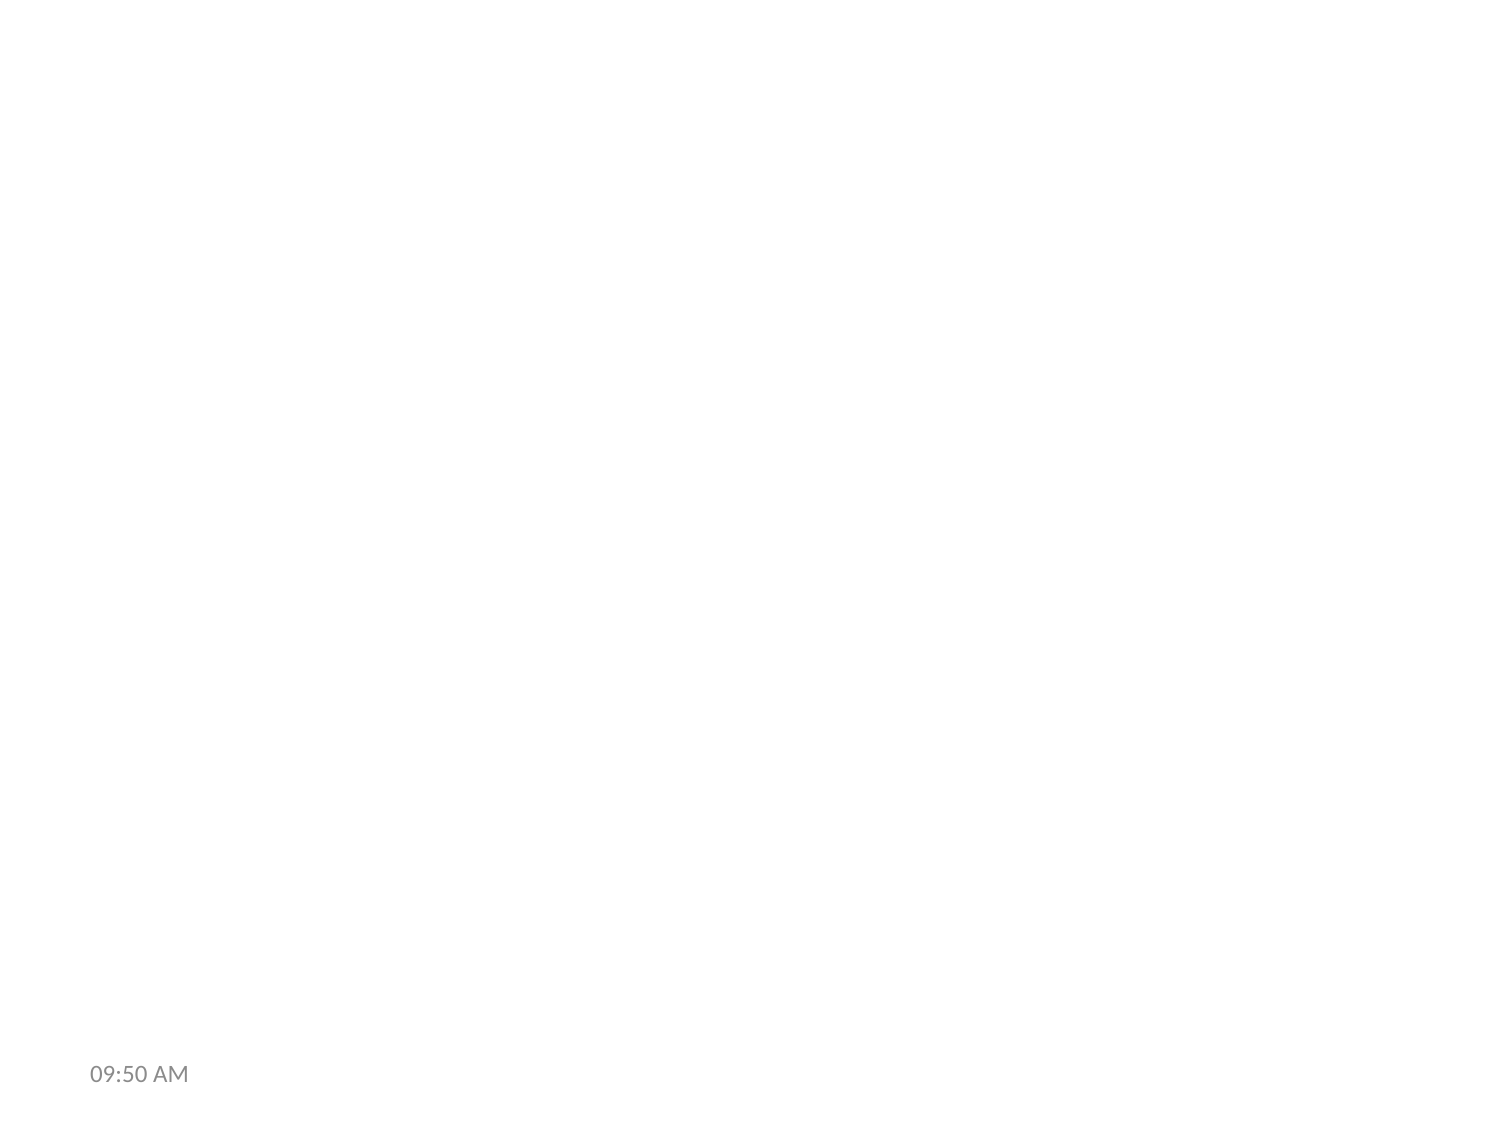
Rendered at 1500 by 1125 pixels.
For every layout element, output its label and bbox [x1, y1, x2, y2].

slide_number [75, 1042, 425, 1103]
